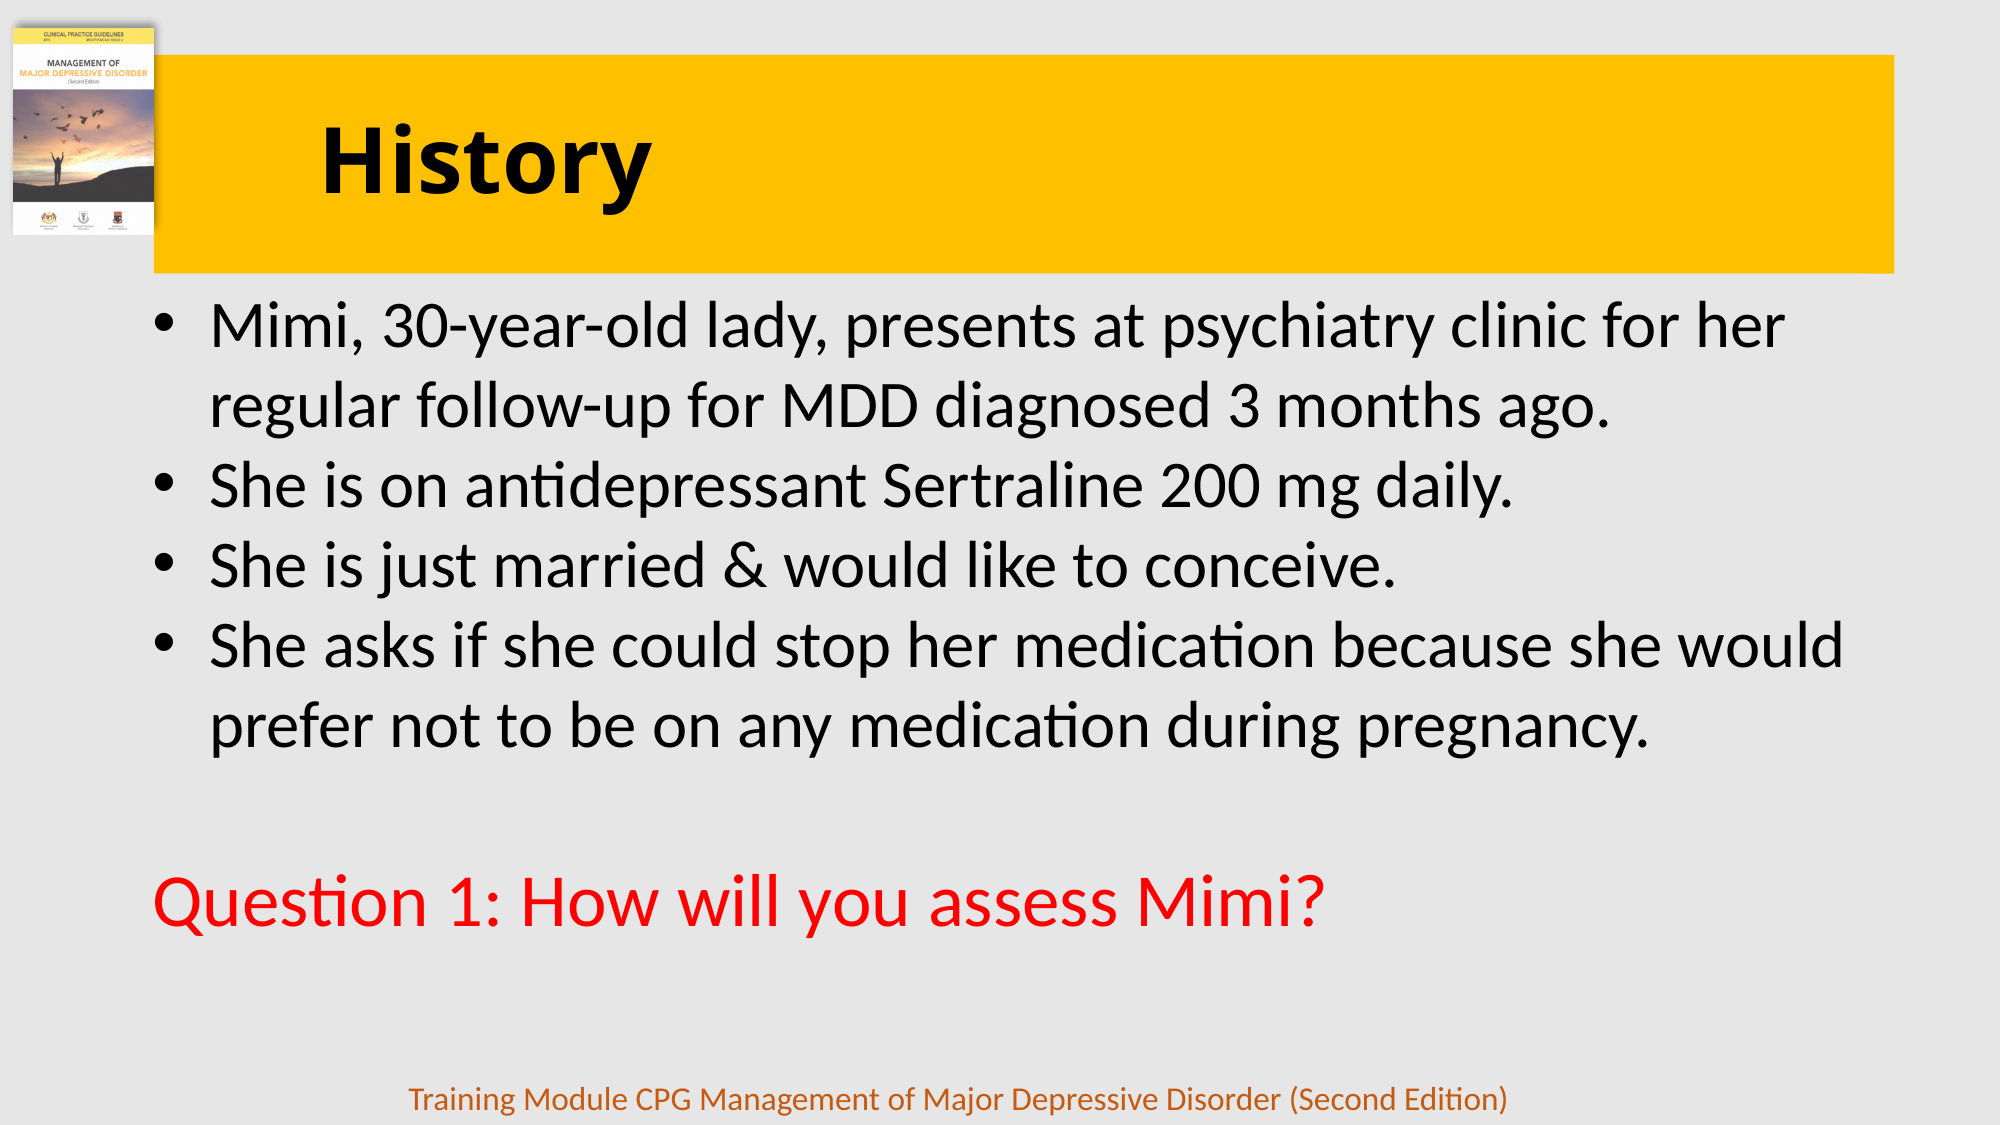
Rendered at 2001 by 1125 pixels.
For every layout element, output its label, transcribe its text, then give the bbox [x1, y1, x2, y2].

title History [153, 54, 1895, 274]
text_box Training Module CPG Management of Major Depressive Disorder (Second Edition) [393, 1069, 1775, 1125]
picture [13, 28, 154, 235]
list Mimi, 30-year-old lady, presents at psychiatry clinic for her regular follow-up for MDD diagnosed 3 months ago. She is on antidepressant Sertraline 200 mg daily. She is just married & would like to conceive. She asks if she could stop her medication because she would prefer not to be on any medication during pregnancy. Question 1: How will you assess Mimi? [137, 273, 1863, 1014]
